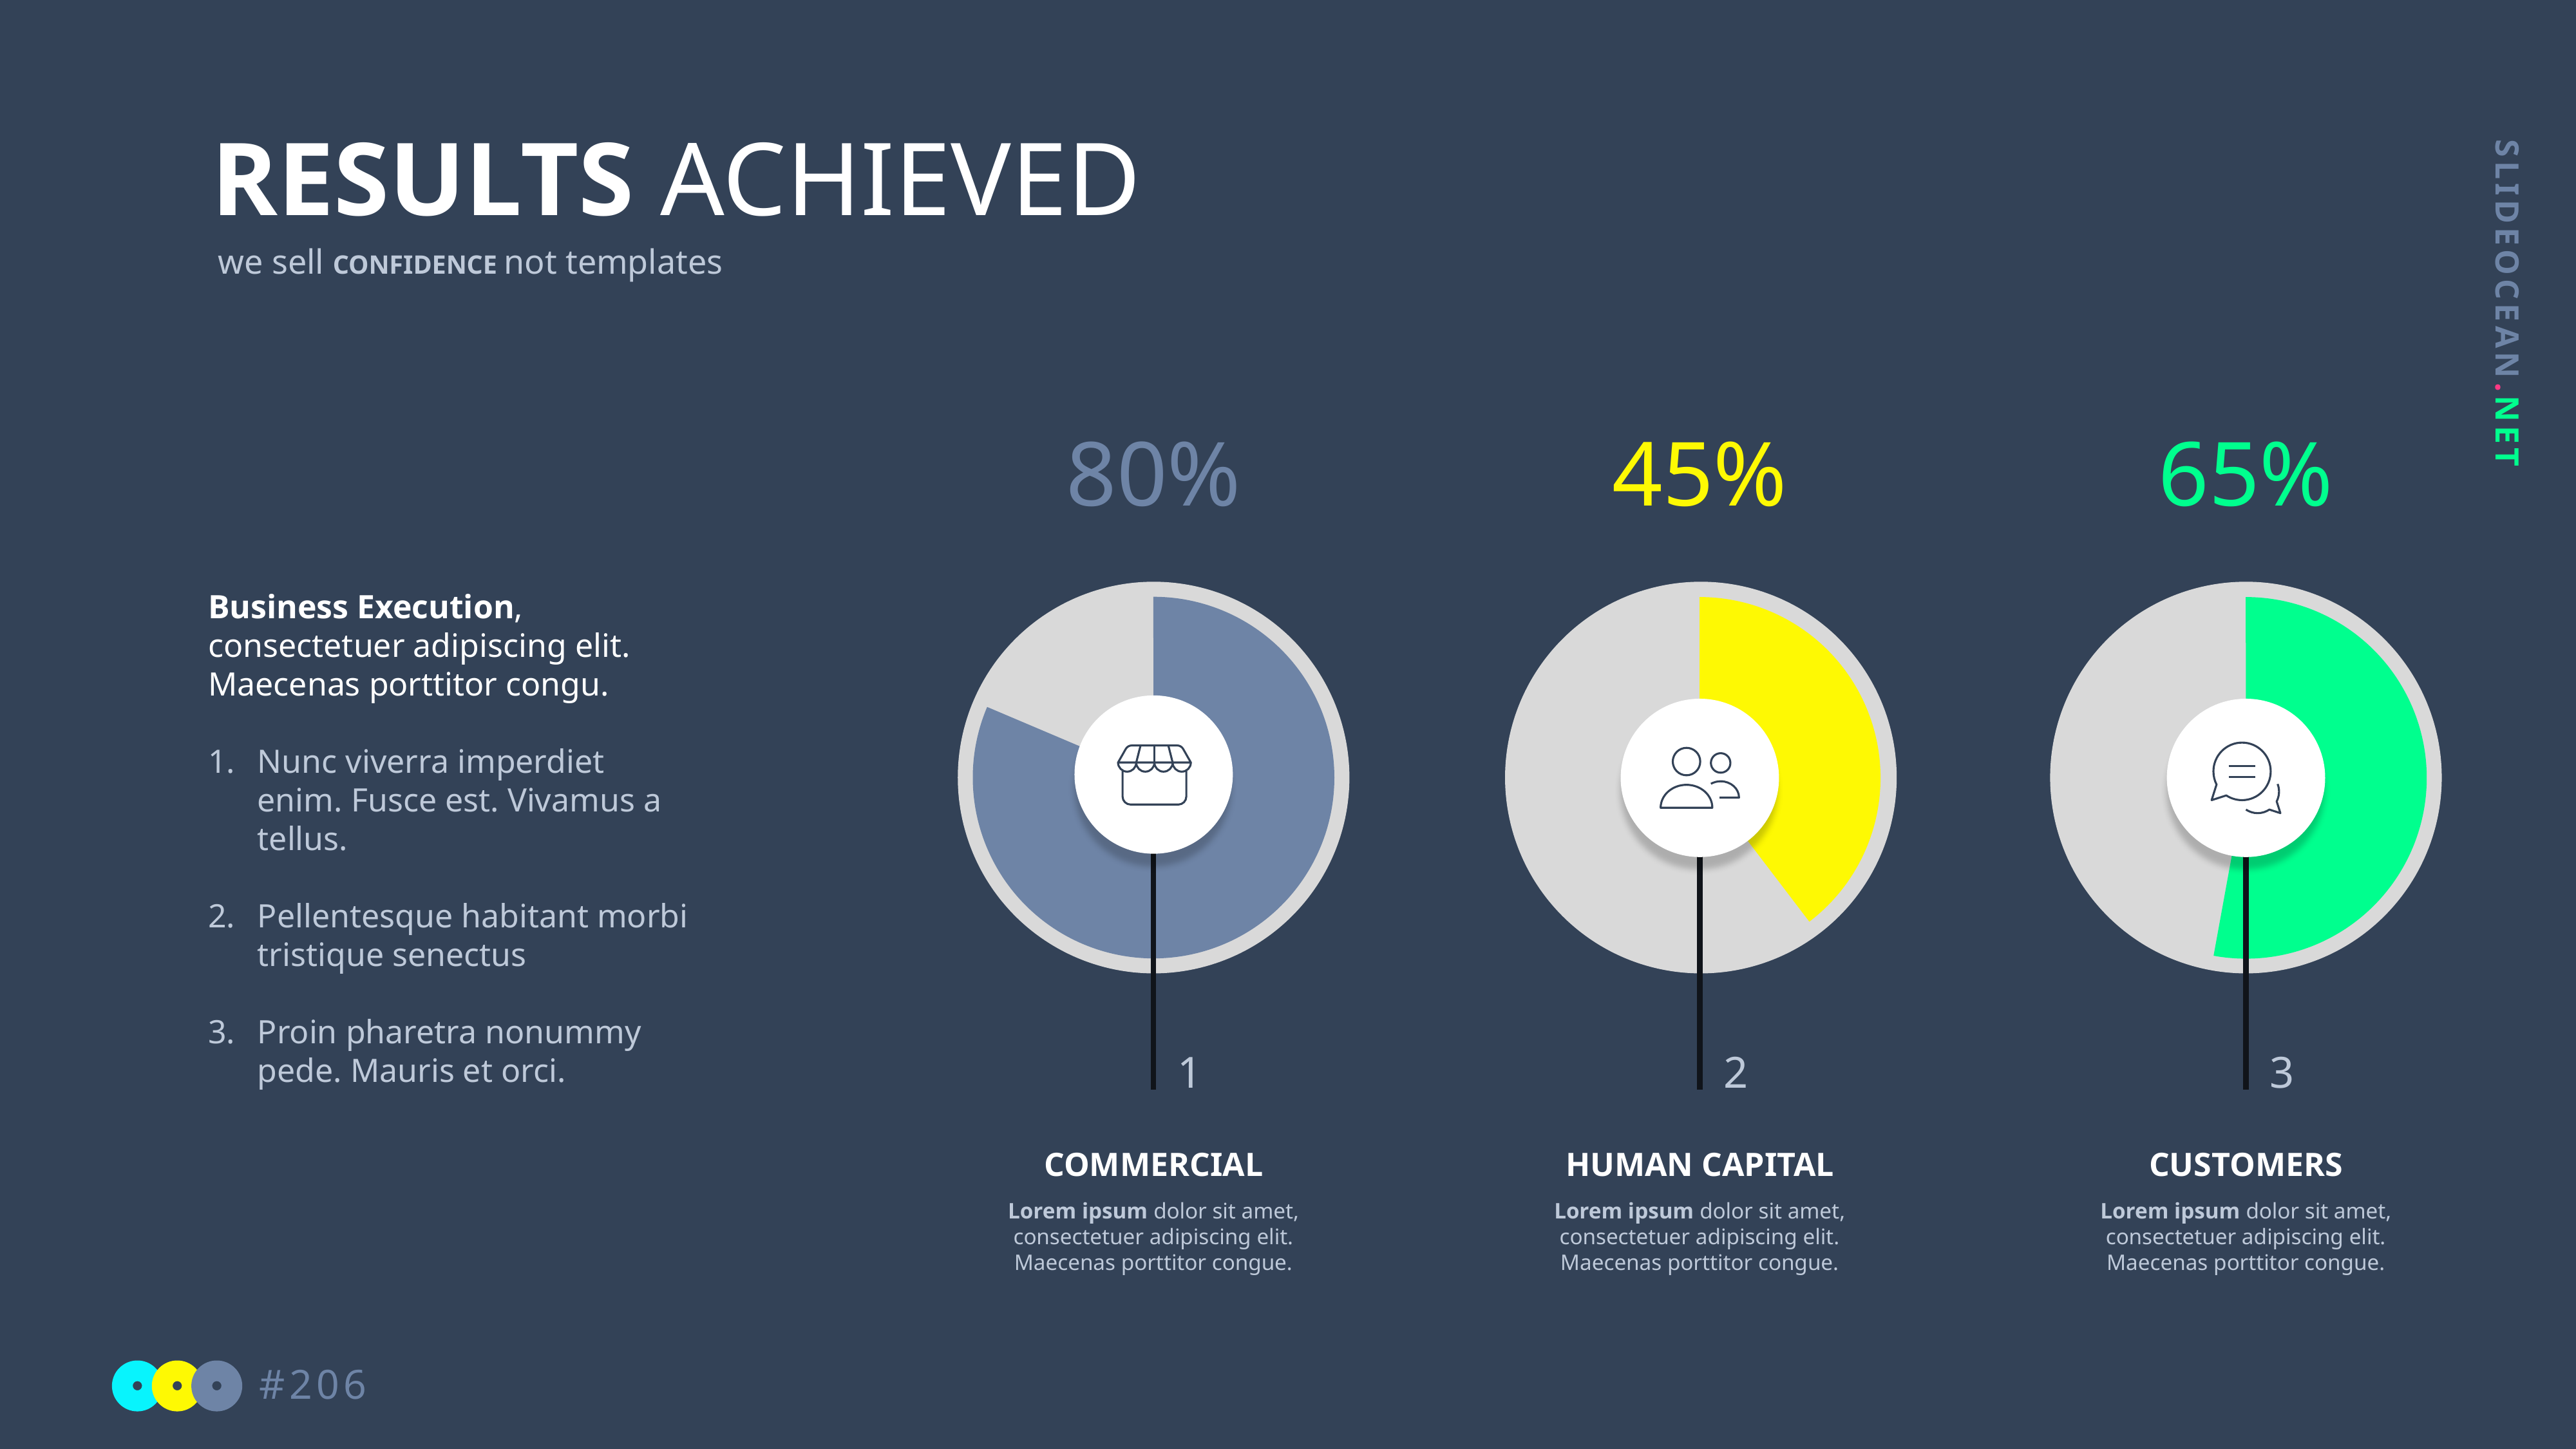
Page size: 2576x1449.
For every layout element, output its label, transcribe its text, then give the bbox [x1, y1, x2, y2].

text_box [1620, 698, 1779, 1090]
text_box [1530, 1139, 1870, 1281]
text_box 45% [1547, 412, 1853, 529]
text_box 2 [1714, 1040, 1814, 1101]
text_box 65% [2093, 412, 2399, 529]
text_box 3 [2260, 1040, 2360, 1101]
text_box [957, 581, 1350, 974]
text_box 80% [1001, 412, 1307, 529]
text_box we sell CONFIDENCE not templates [208, 241, 733, 285]
text_box #206 [259, 1359, 402, 1408]
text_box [984, 1139, 1323, 1281]
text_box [2166, 698, 2325, 1090]
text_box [1074, 695, 1233, 1090]
text_box Business Execution, consectetuer adipiscing elit. Maecenas porttitor congu. Nunc viverra imperdiet enim. Fusce est. Vivamus a tellus. Pellentesque habitant morbi tristique senectus Proin pharetra nonummy pede. Mauris et orci. [198, 582, 707, 1133]
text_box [2049, 581, 2443, 974]
text_box 1 [1168, 1040, 1267, 1101]
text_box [1504, 581, 1897, 974]
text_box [2076, 1139, 2416, 1281]
text_box RESULTS ACHIEVED [202, 110, 1151, 241]
